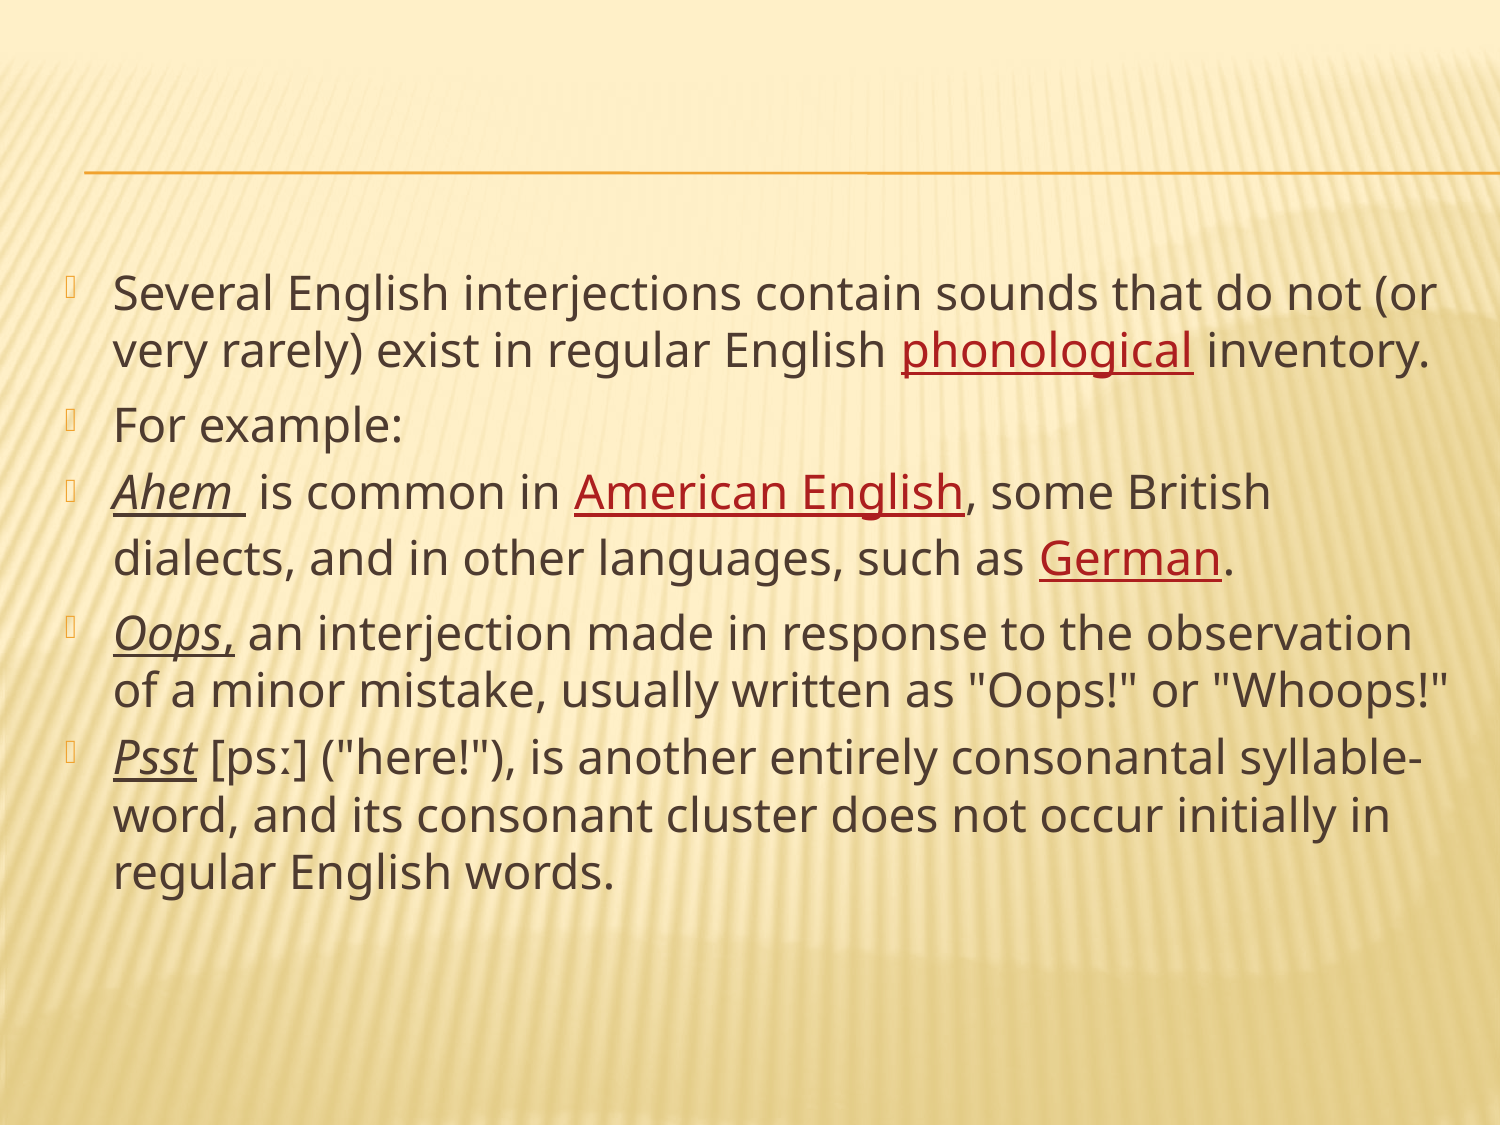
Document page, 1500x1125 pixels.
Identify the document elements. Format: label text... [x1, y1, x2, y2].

list Several English interjections contain sounds that do not (or very rarely) exist in regular English phonological inventory. For example: Ahem is common in American English, some British dialects, and in other languages, such as German. Oops, an interjection made in response to the observation of a minor mistake, usually written as "Oops!" or "Whoops!" Psst [psː] ("here!"), is another entirely consonantal syllable-word, and its consonant cluster does not occur initially in regular English words. [50, 254, 1475, 998]
